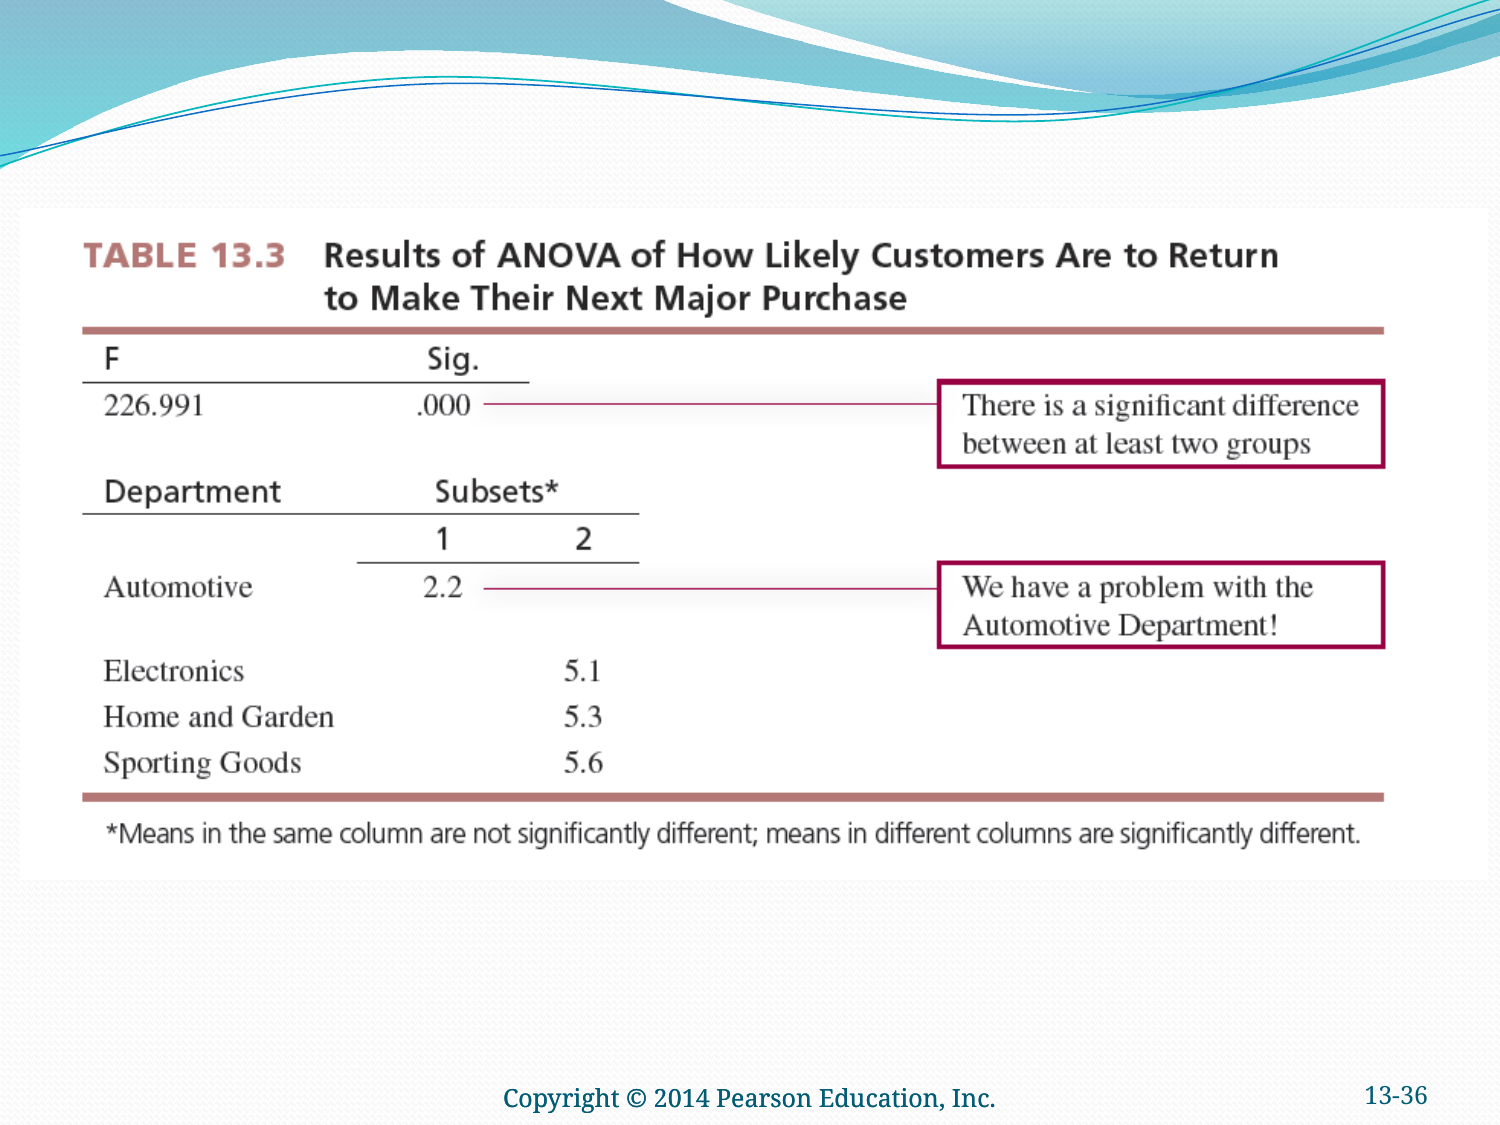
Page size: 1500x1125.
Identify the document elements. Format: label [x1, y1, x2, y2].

picture [20, 208, 1488, 880]
